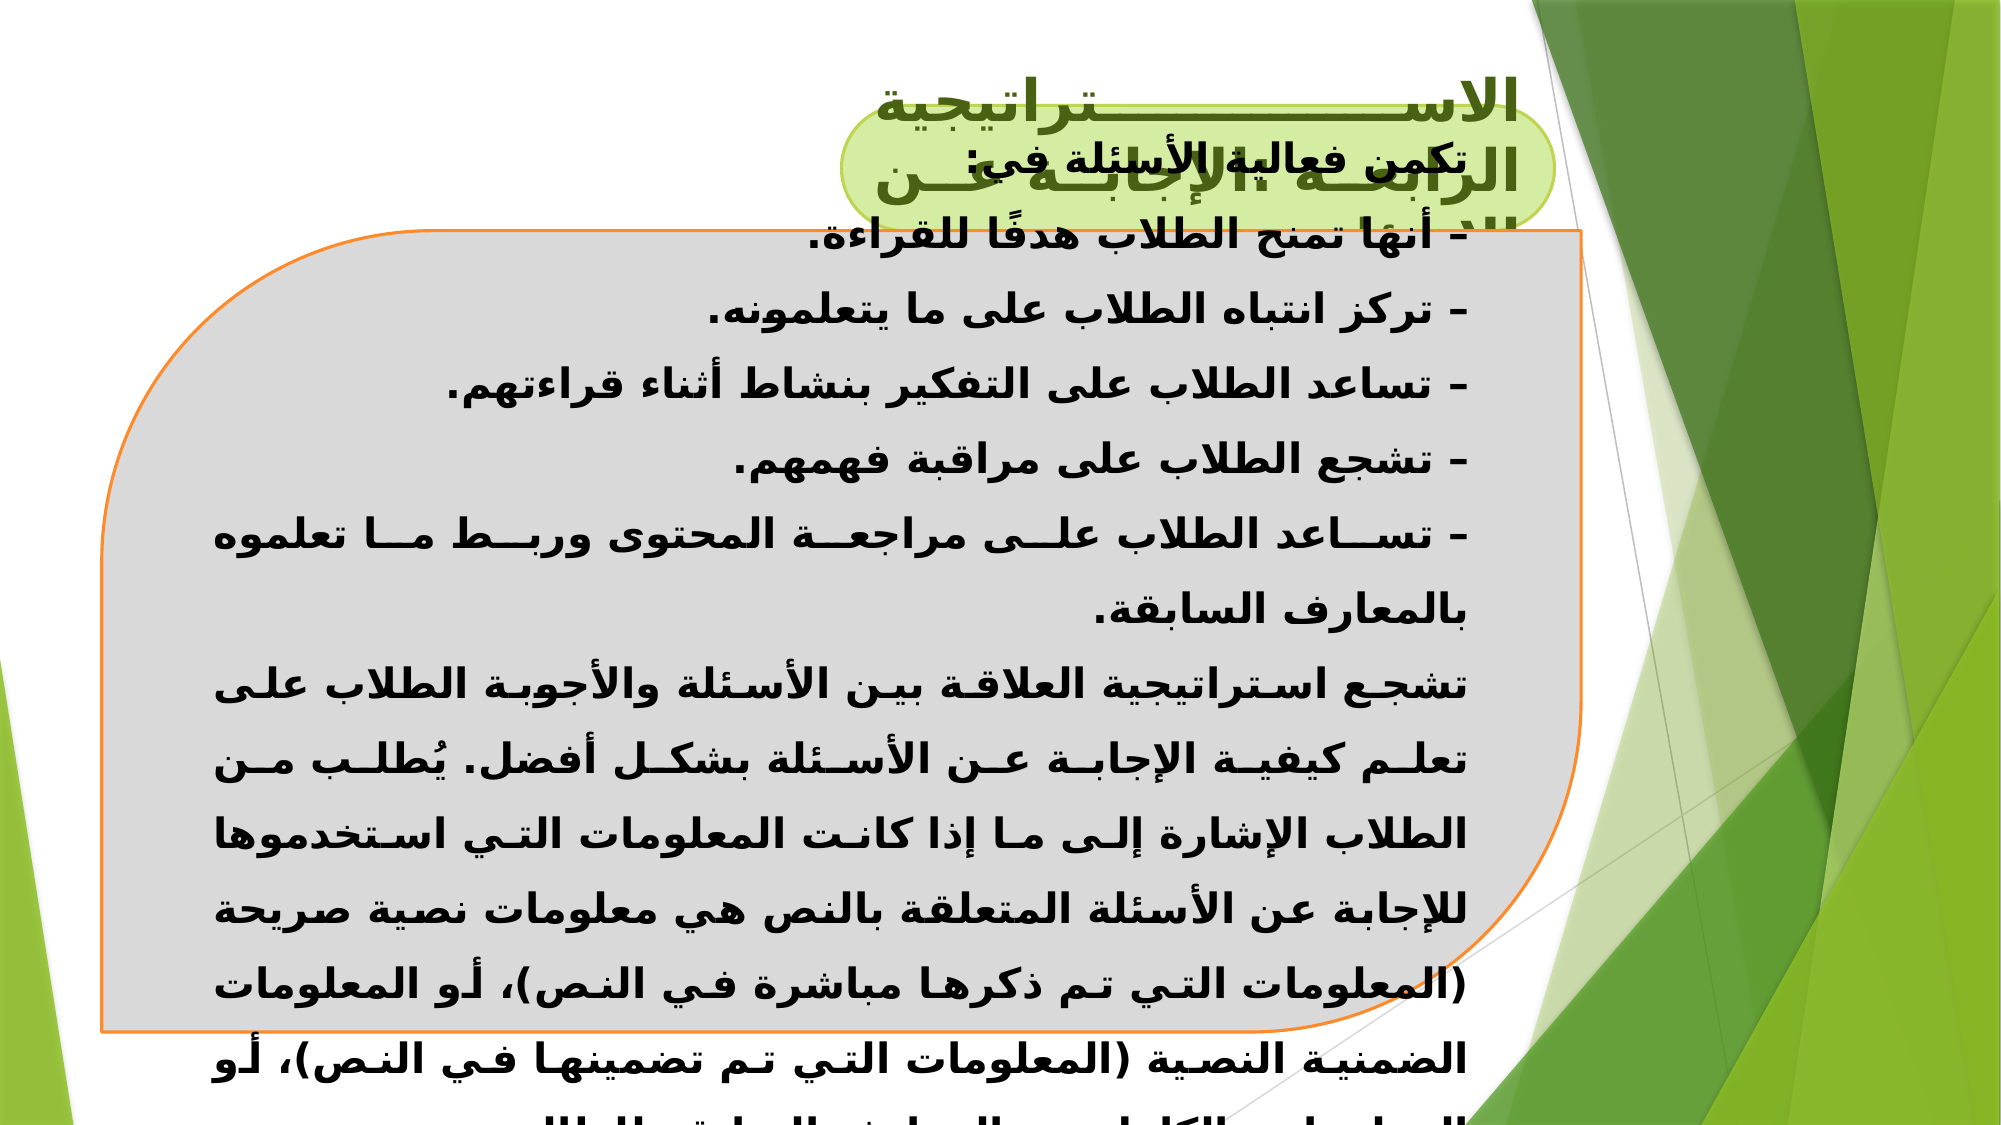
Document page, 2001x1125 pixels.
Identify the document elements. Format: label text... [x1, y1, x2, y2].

text_box الاستراتيجية الرابعة :الإجابة عن الاسئلة [839, 103, 1557, 229]
text_box تكمن فعالية الأسئلة في: – أنها تمنح الطلاب هدفًا للقراءة. – تركز انتباه الطلاب على ما يتعلمونه. – تساعد الطلاب على التفكير بنشاط أثناء قراءتهم. – تشجع الطلاب على مراقبة فهمهم. – تساعد الطلاب على مراجعة المحتوى وربط ما تعلموه بالمعارف السابقة. تشجع استراتيجية العلاقة بين الأسئلة والأجوبة الطلاب على تعلم كيفية الإجابة عن الأسئلة بشكل أفضل. يُطلب من الطلاب الإشارة إلى ما إذا كانت المعلومات التي استخدموها للإجابة عن الأسئلة المتعلقة بالنص هي معلومات نصية صريحة (المعلومات التي تم ذكرها مباشرة في النص)، أو المعلومات الضمنية النصية (المعلومات التي تم تضمينها في النص)، أو المعلومات بالكامل من المعارف السابقة للطالب. [100, 229, 1583, 1034]
